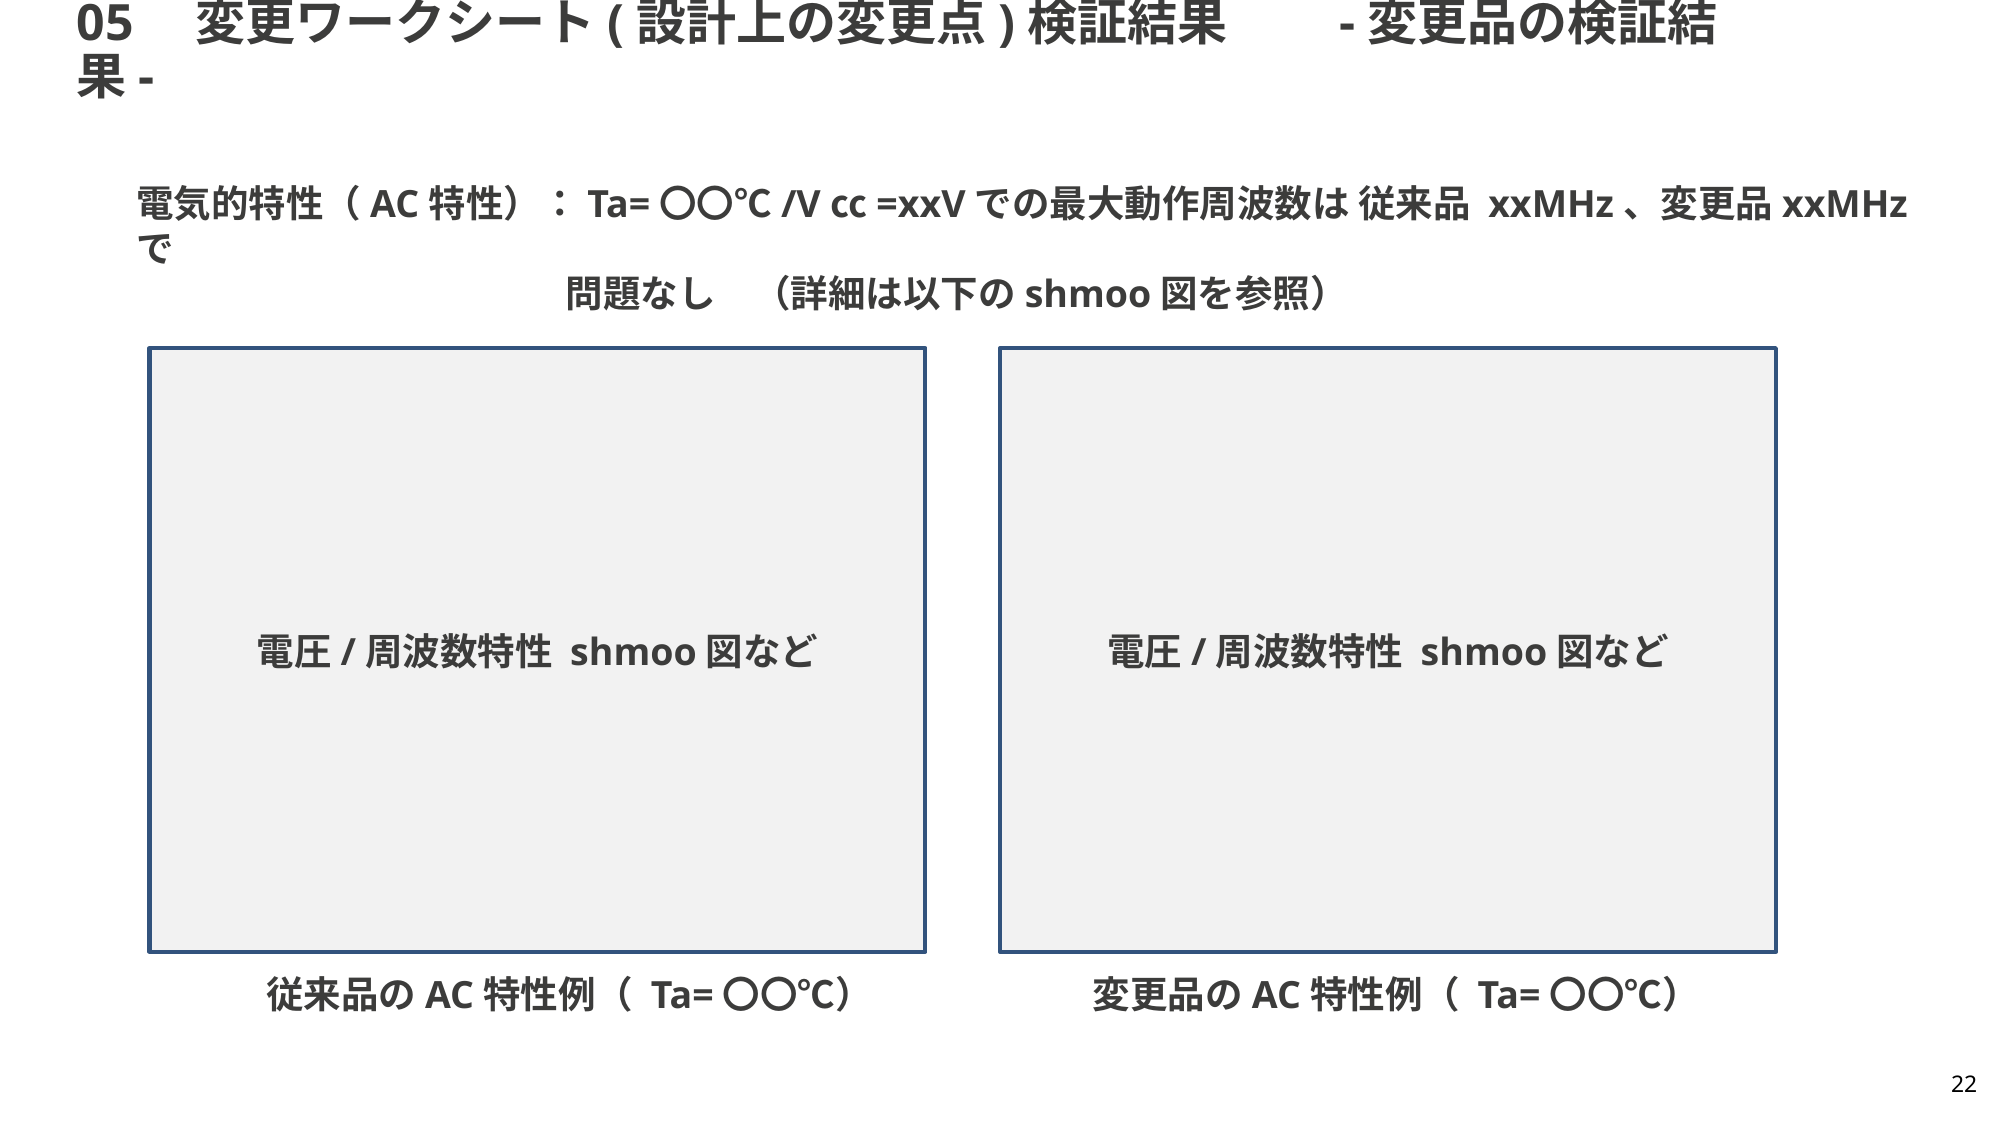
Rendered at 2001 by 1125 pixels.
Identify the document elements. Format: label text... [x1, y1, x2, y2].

text_box 変更品のAC特性例（ Ta=〇〇℃） [1078, 964, 1715, 1024]
text_box 電圧/周波数特性 shmoo図など [998, 346, 1778, 954]
text_box 電圧/周波数特性 shmoo図など [147, 346, 927, 954]
title 05 変更ワークシート(設計上の変更点)検証結果 -変更品の検証結果- [0, 0, 1877, 123]
text_box 電気的特性（AC特性）：Ta=〇〇℃/V㏄=xxVでの最大動作周波数は 従来品 xxMHz、変更品xxMHzで 問題なし （詳細は以下のshmoo図を参照） [121, 172, 1969, 368]
text_box 従来品のAC特性例（ Ta=〇〇℃） [251, 964, 888, 1024]
